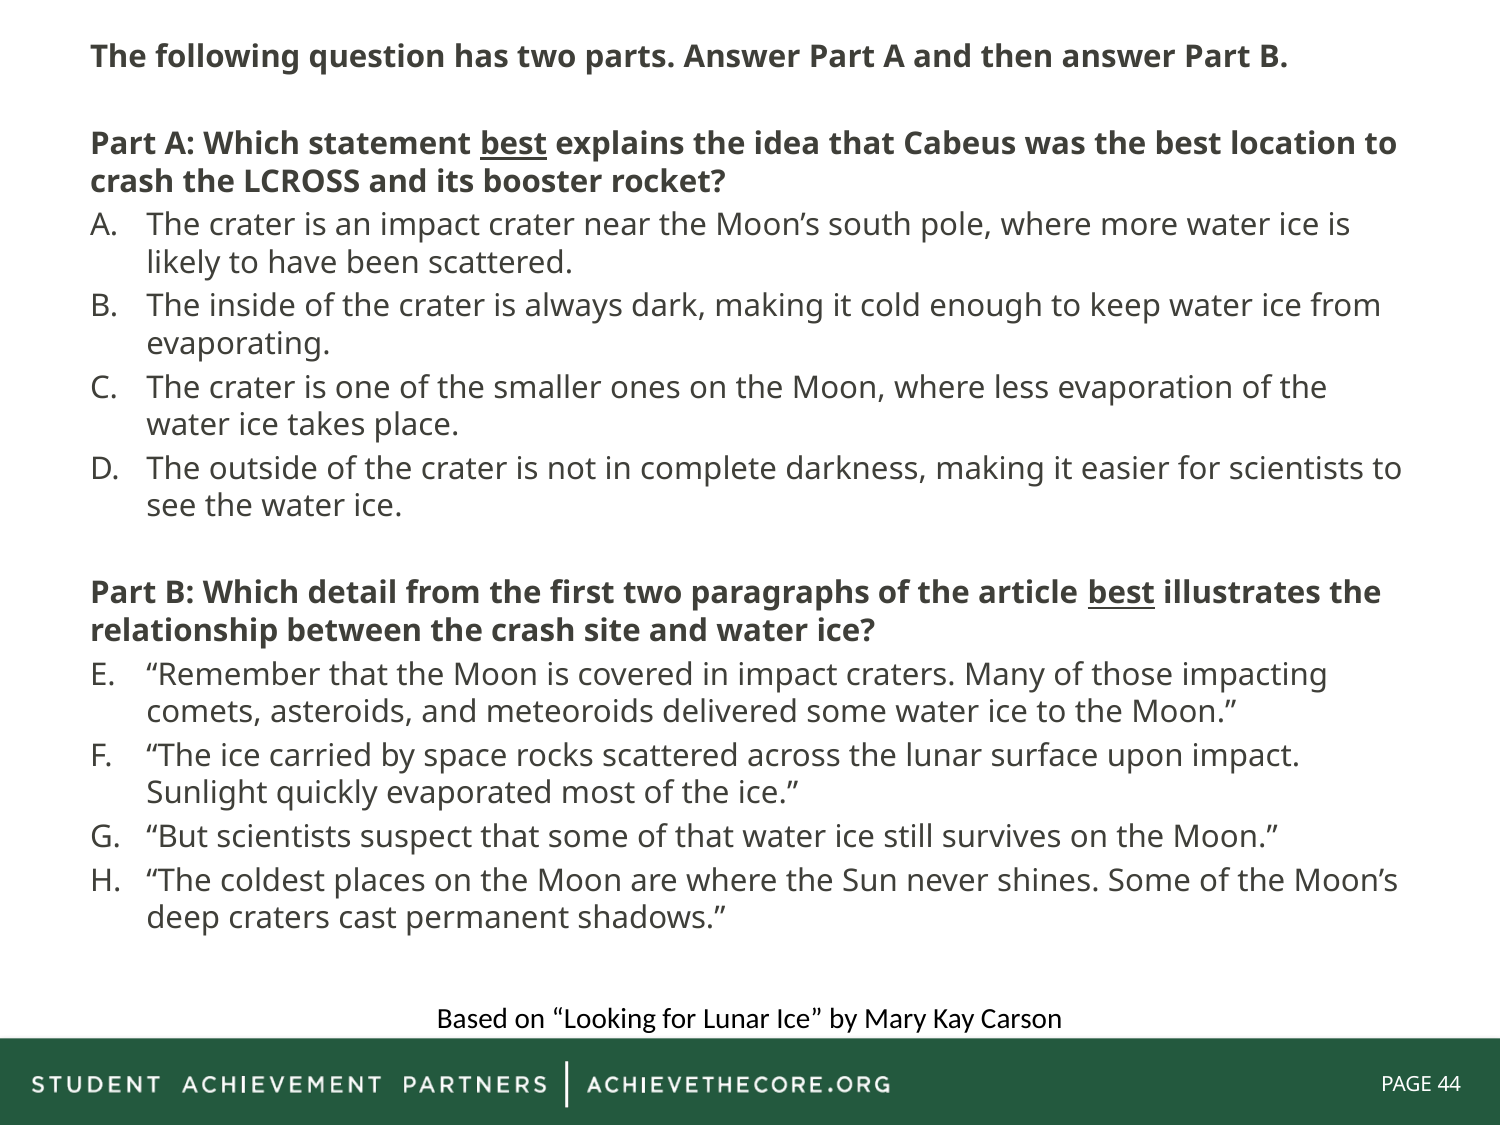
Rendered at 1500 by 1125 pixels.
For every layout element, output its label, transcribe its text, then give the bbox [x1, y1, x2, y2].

text_box Based on “Looking for Lunar Ice” by Mary Kay Carson [74, 991, 1425, 1042]
list The following question has two parts. Answer Part A and then answer Part B. Part A: Which statement best explains the idea that Cabeus was the best location to crash the LCROSS and its booster rocket? The crater is an impact crater near the Moon’s south pole, where more water ice is likely to have been scattered. The inside of the crater is always dark, making it cold enough to keep water ice from evaporating. The crater is one of the smaller ones on the Moon, where less evaporation of the water ice takes place. The outside of the crater is not in complete darkness, making it easier for scientists to see the water ice. Part B: Which detail from the first two paragraphs of the article best illustrates the relationship between the crash site and water ice? “Remember that the Moon is covered in impact craters. Many of those impacting comets, asteroids, and meteoroids delivered some water ice to the Moon.” “The ice carried by space rocks scattered across the lunar surface upon impact. Sunlight quickly evaporated most of the ice.” “But scientists suspect that some of that water ice still survives on the Moon.” “The coldest places on the Moon are where the Sun never shines. Some of the Moon’s deep craters cast permanent shadows.” [75, 28, 1425, 963]
